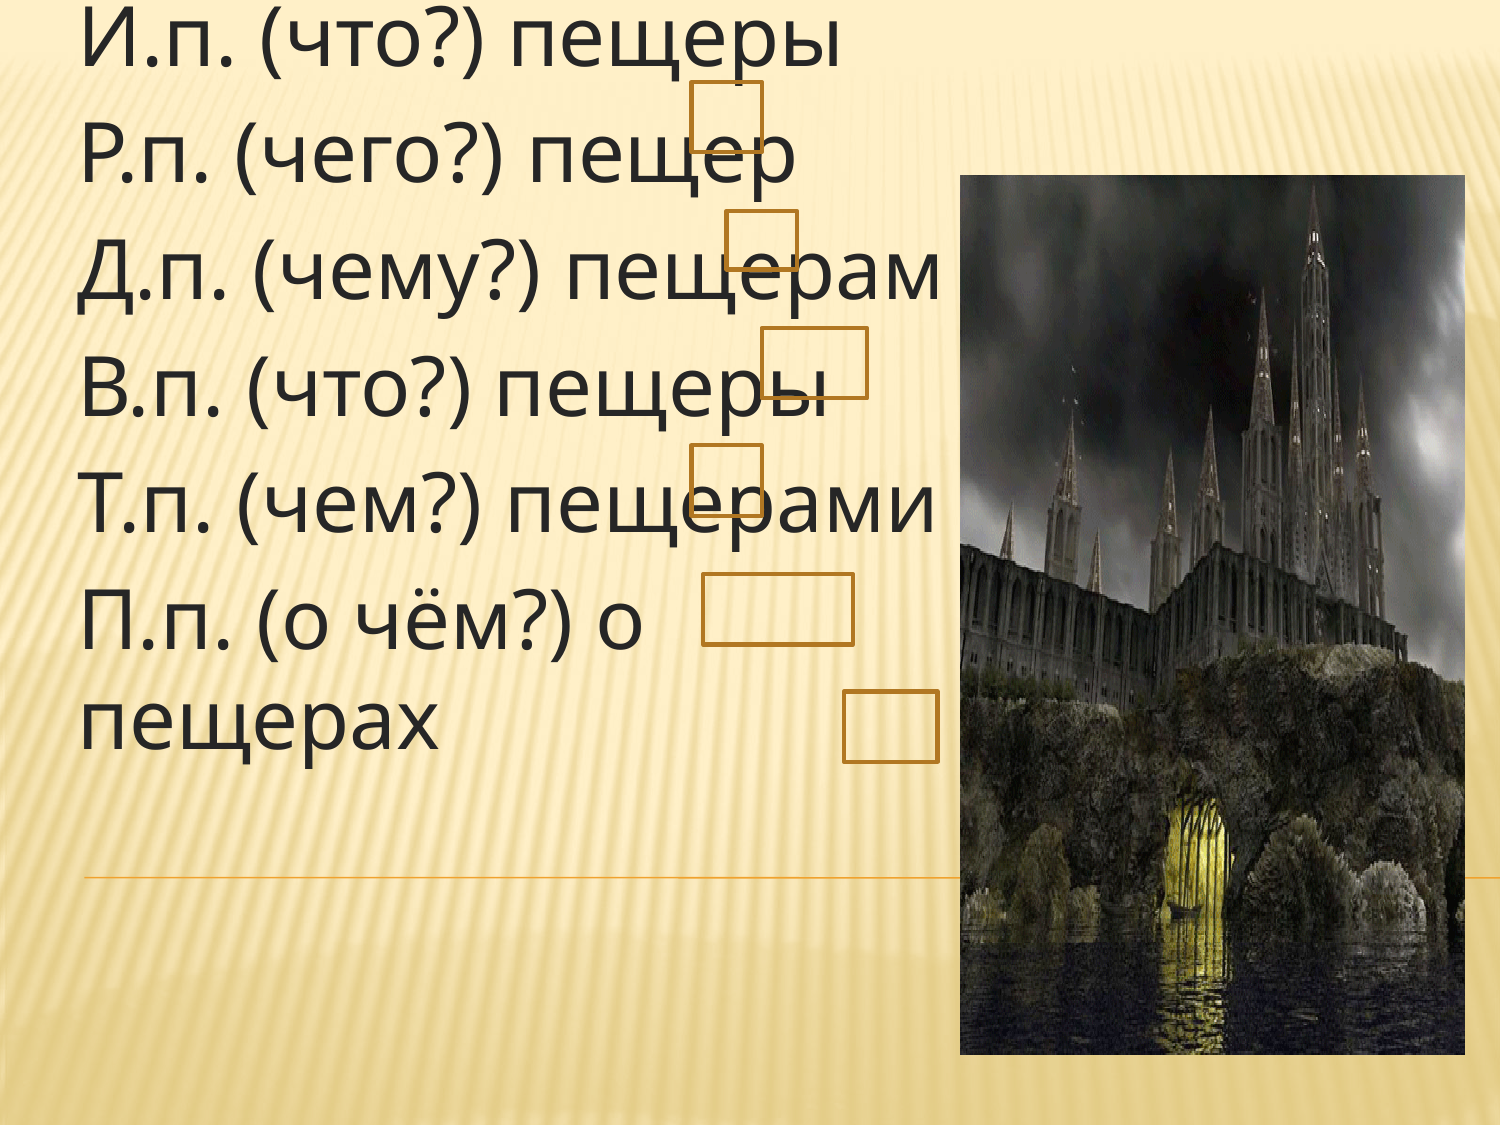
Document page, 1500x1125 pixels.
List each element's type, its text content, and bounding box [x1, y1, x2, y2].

picture [960, 175, 1466, 1055]
text_box [689, 80, 764, 154]
text_box [760, 326, 869, 400]
subtitle И.п. (что?) пещеры Р.п. (чего?) пещер Д.п. (чему?) пещерам В.п. (что?) пещеры Т.п. (чем?) пещерами П.п. (о чём?) о пещерах [62, 70, 973, 774]
text_box [701, 572, 855, 647]
text_box [842, 689, 940, 764]
text_box [689, 443, 764, 518]
text_box [724, 209, 799, 272]
